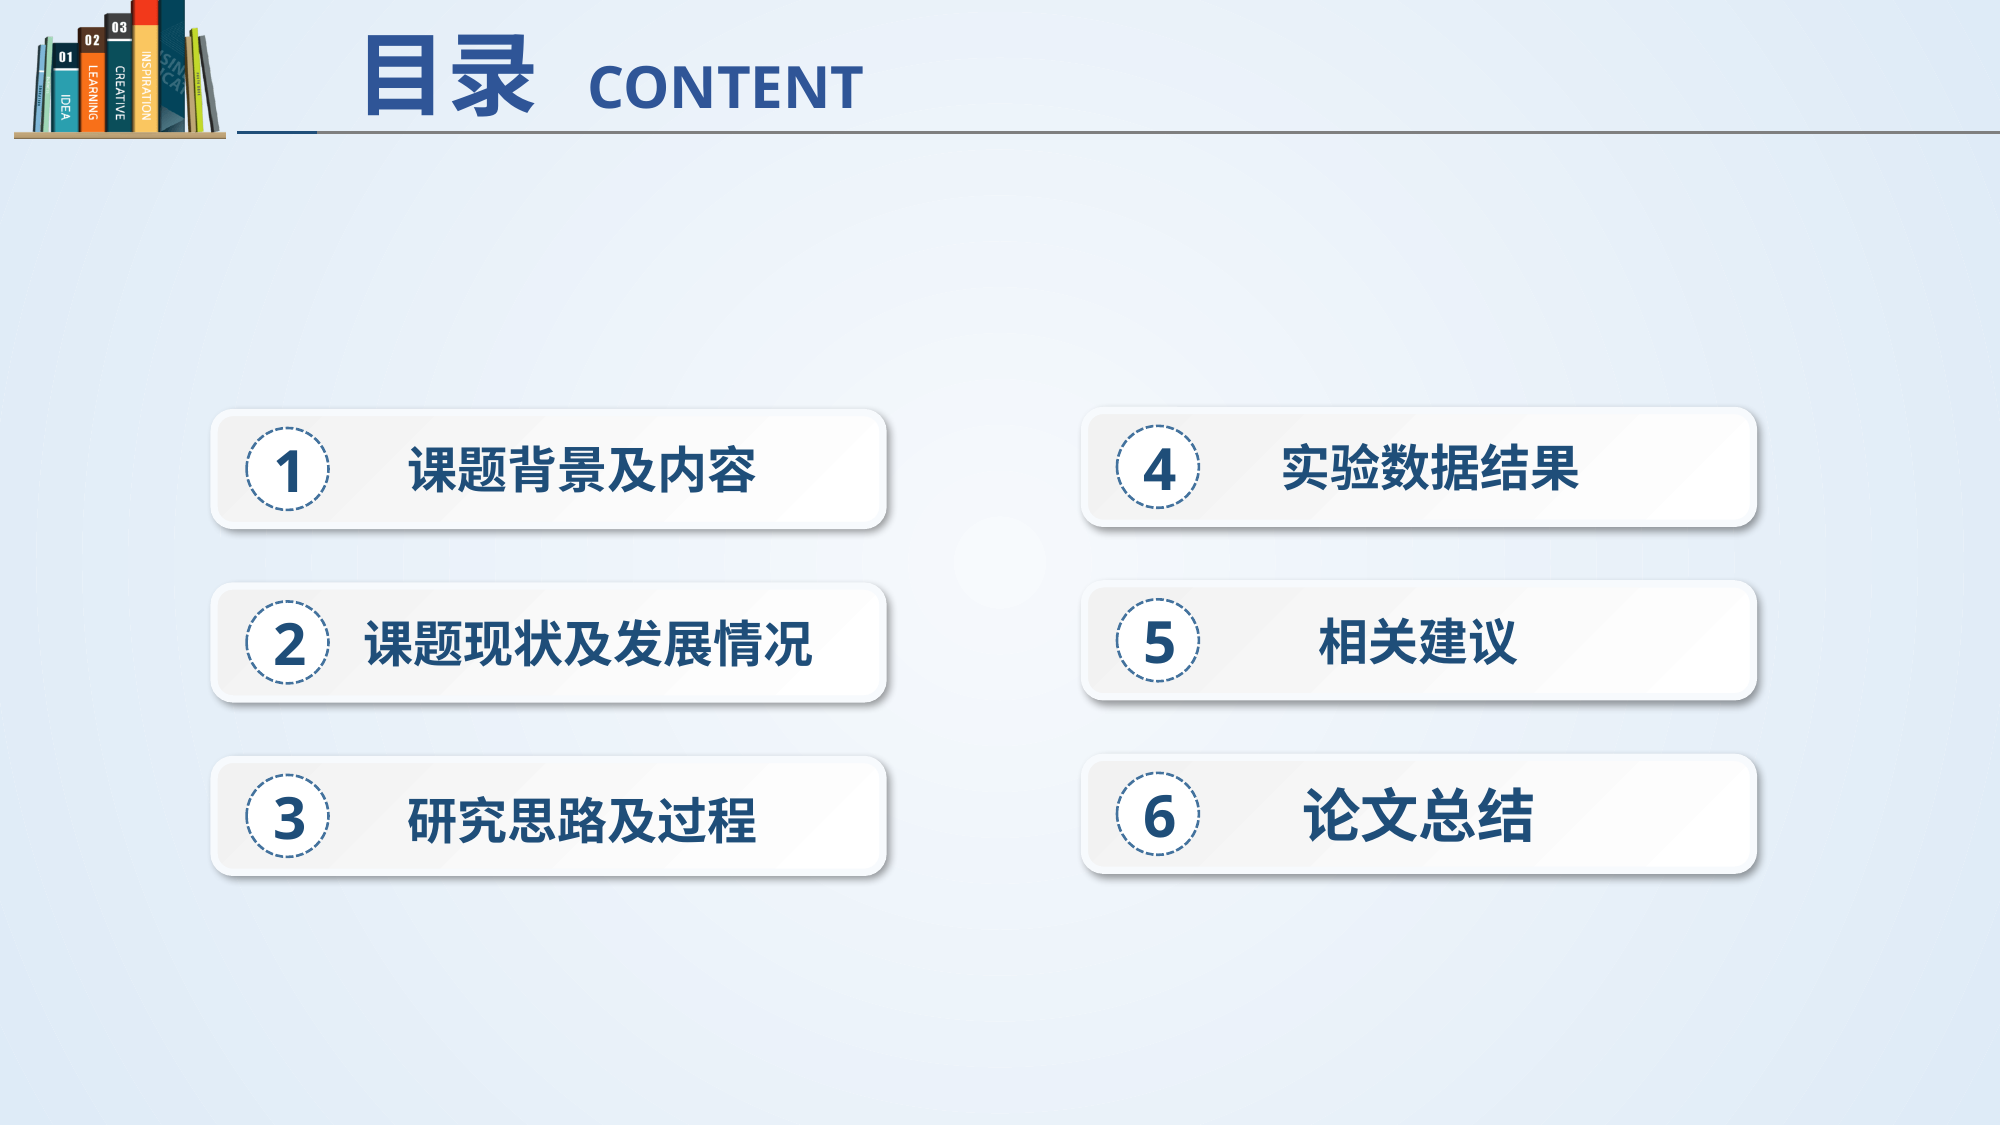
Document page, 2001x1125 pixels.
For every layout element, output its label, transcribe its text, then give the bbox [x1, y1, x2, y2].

picture [169, 59, 175, 67]
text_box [214, 412, 884, 526]
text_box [1084, 410, 1754, 524]
picture [14, 0, 226, 139]
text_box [214, 585, 884, 699]
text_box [1084, 757, 1754, 871]
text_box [1084, 583, 1754, 697]
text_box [214, 759, 884, 873]
text_box 目录 CONTENT [341, 9, 939, 132]
